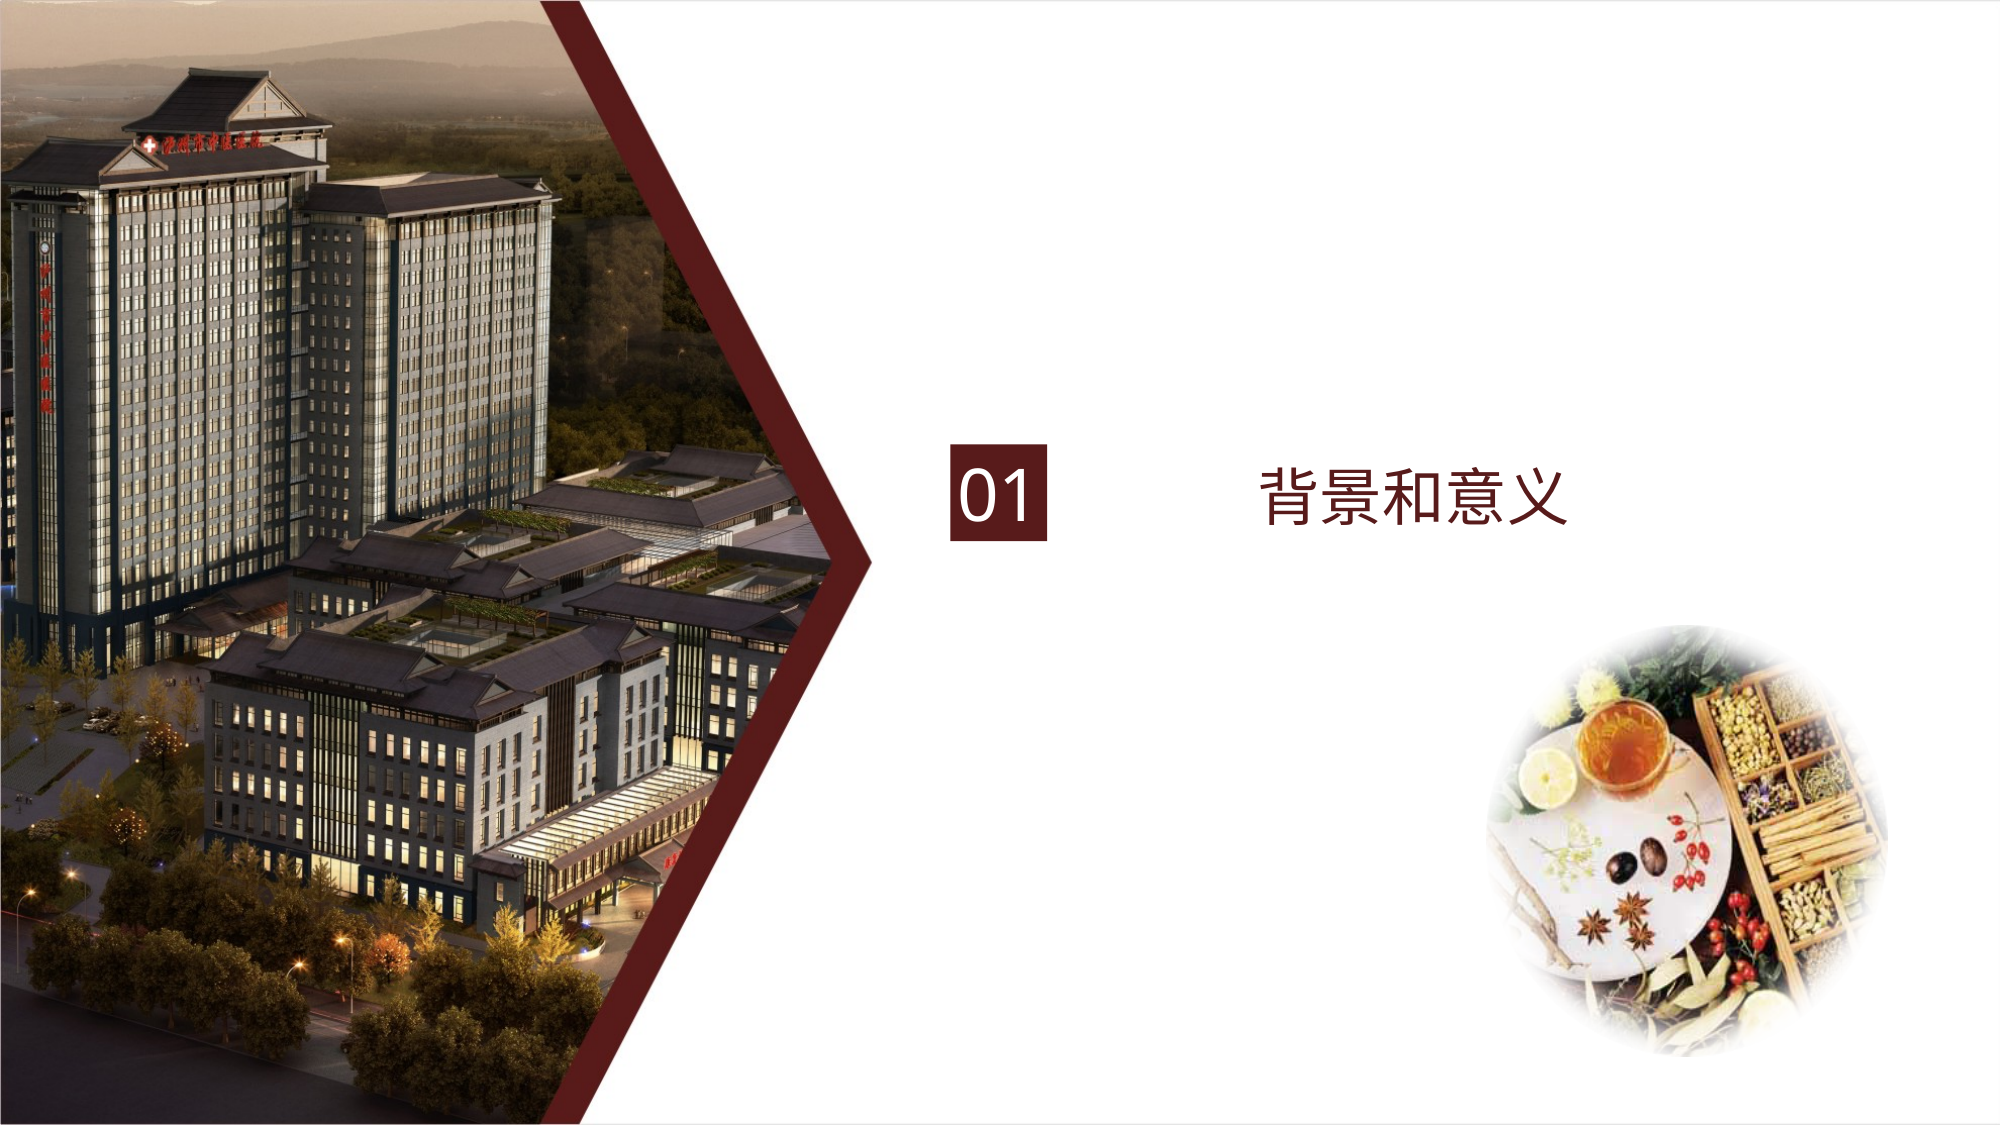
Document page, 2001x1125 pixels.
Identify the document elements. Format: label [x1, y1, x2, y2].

text_box [947, 441, 1051, 545]
picture [0, 0, 2000, 1125]
